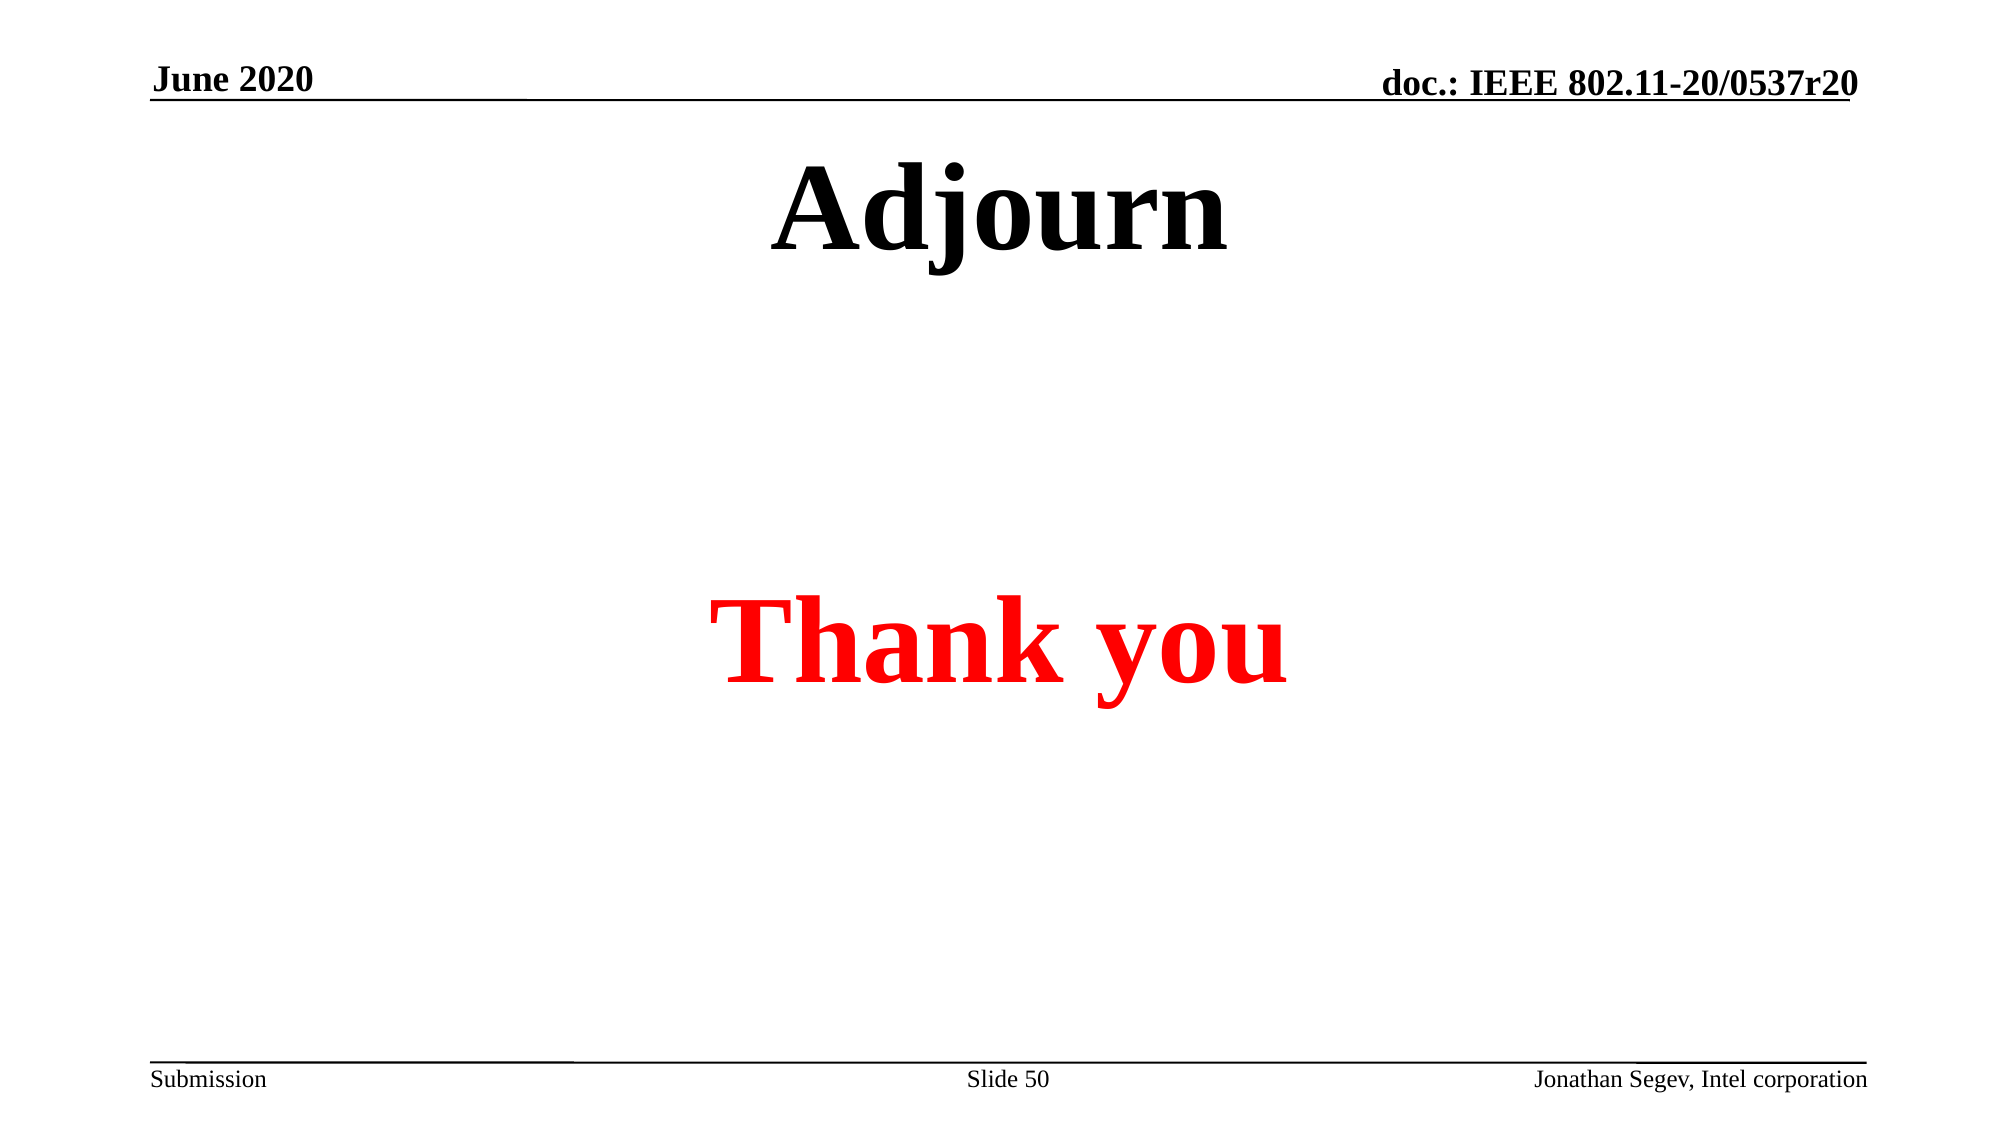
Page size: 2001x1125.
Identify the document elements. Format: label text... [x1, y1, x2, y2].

footer Jonathan Segev, Intel corporation [1171, 1061, 1869, 1093]
slide_number Slide 50 [950, 1061, 1067, 1123]
title Adjourn [149, 112, 1850, 288]
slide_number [152, 54, 563, 100]
list Thank you [149, 324, 1850, 1000]
